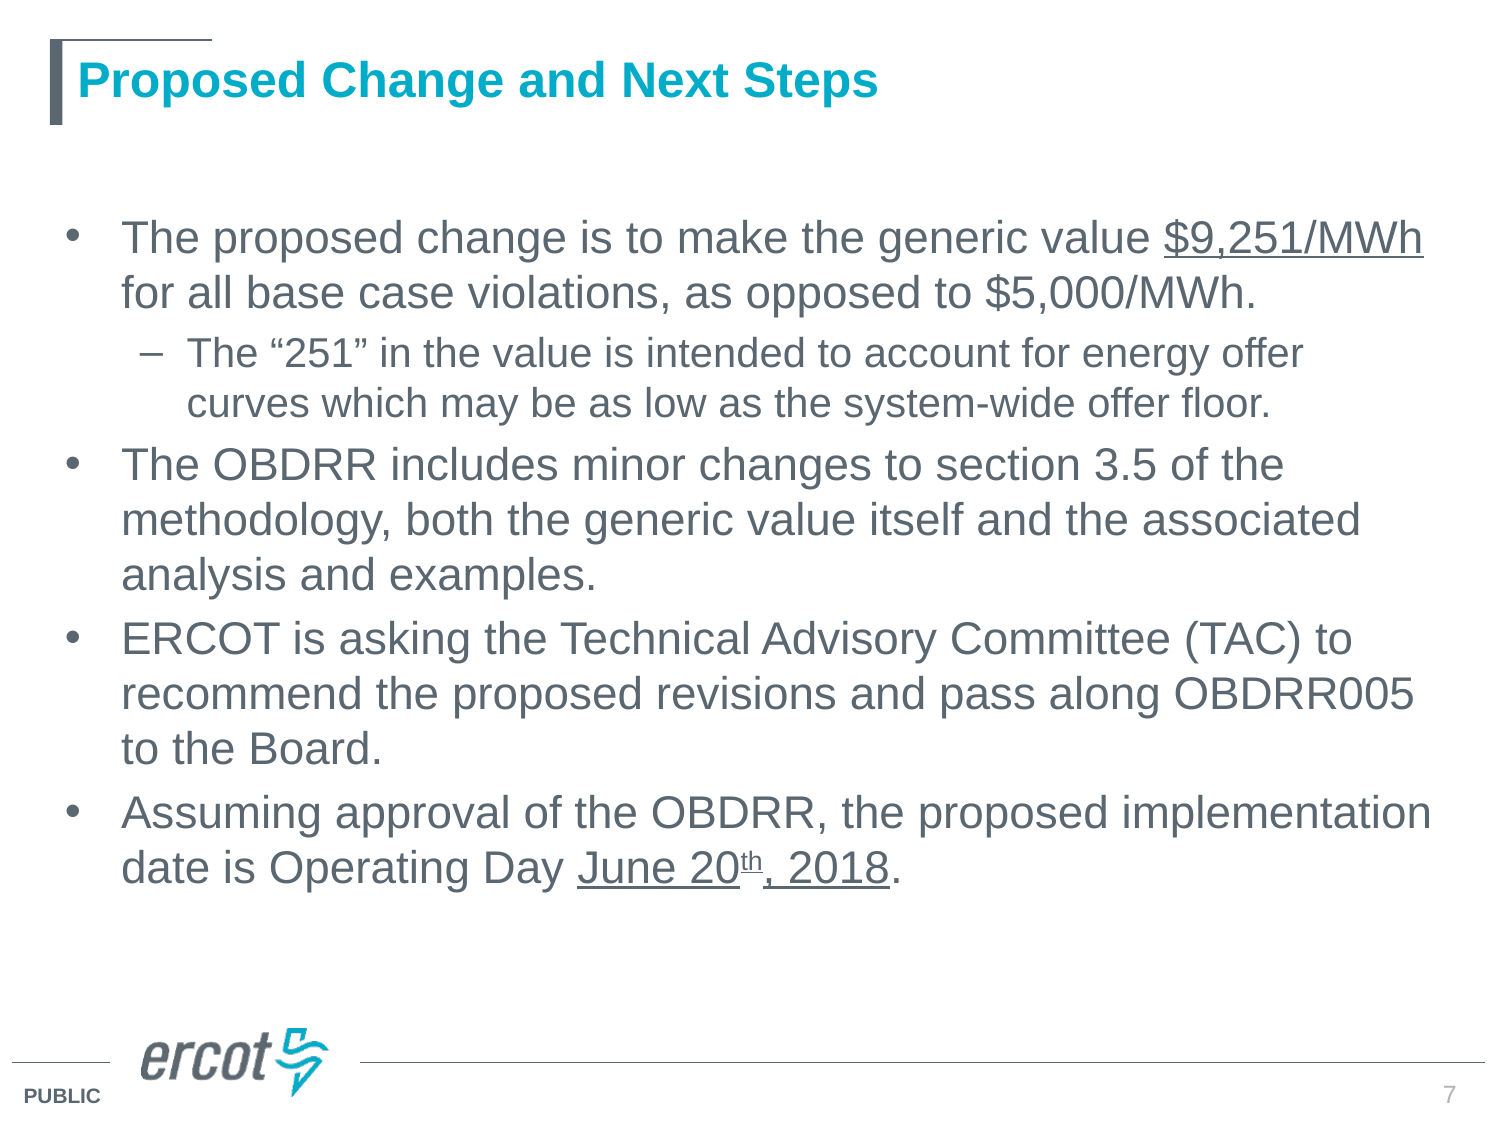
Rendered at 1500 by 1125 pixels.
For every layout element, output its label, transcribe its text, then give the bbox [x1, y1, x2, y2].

list The proposed change is to make the generic value $9,251/MWh for all base case violations, as opposed to $5,000/MWh. The “251” in the value is intended to account for energy offer curves which may be as low as the system-wide offer floor. The OBDRR includes minor changes to section 3.5 of the methodology, both the generic value itself and the associated analysis and examples. ERCOT is asking the Technical Advisory Committee (TAC) to recommend the proposed revisions and pass along OBDRR005 to the Board. Assuming approval of the OBDRR, the proposed implementation date is Operating Day June 20th, 2018. [50, 200, 1450, 936]
title Proposed Change and Next Steps [62, 39, 1450, 200]
picture [137, 1024, 332, 1100]
slide_number 7 [1412, 1076, 1488, 1112]
